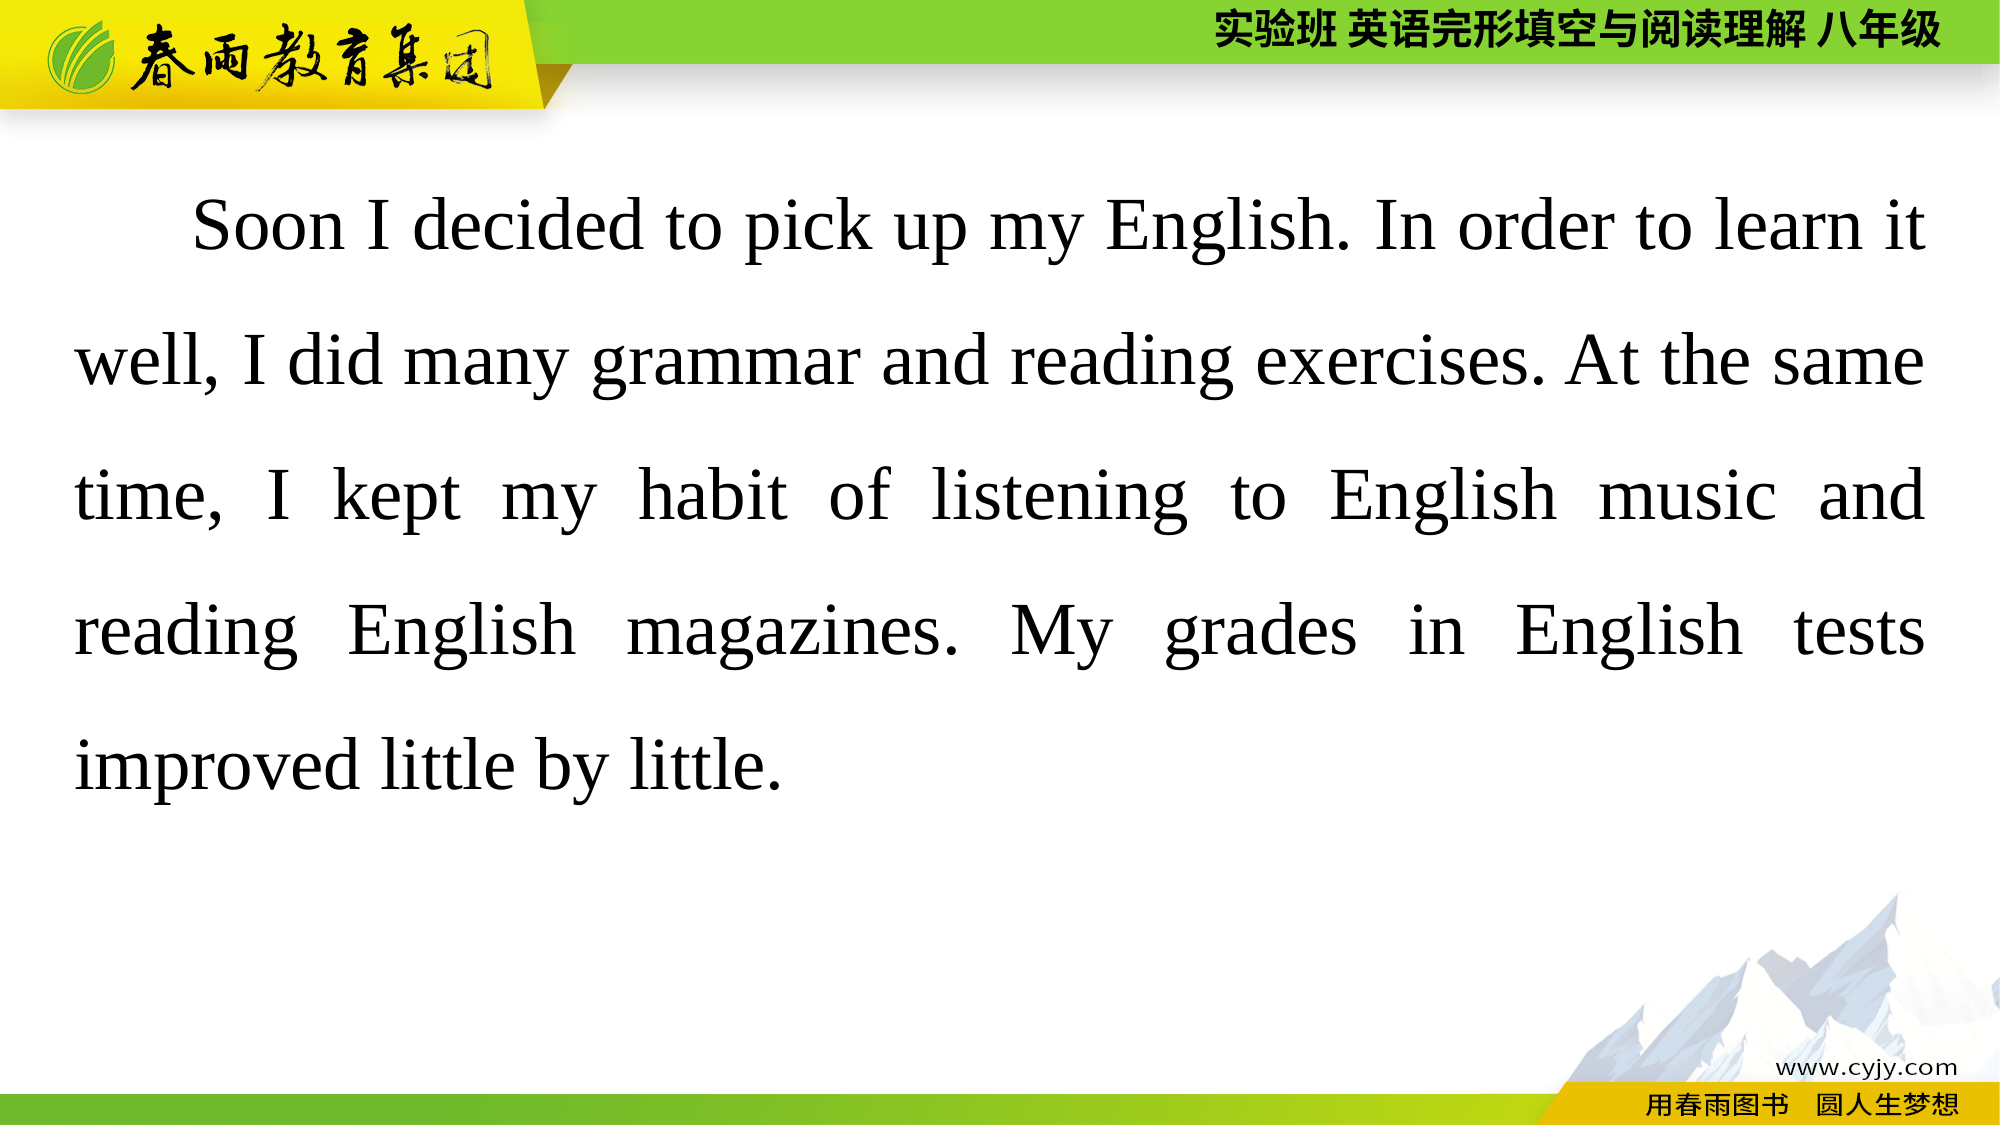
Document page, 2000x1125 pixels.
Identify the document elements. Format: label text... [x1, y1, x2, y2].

list Soon I decided to pick up my English. In order to learn it well, I did many grammar and reading exercises. At the same time, I kept my habit of listening to English music and reading English magazines. My grades in English tests improved little by little. [59, 122, 1944, 820]
picture [0, 0, 2000, 1125]
